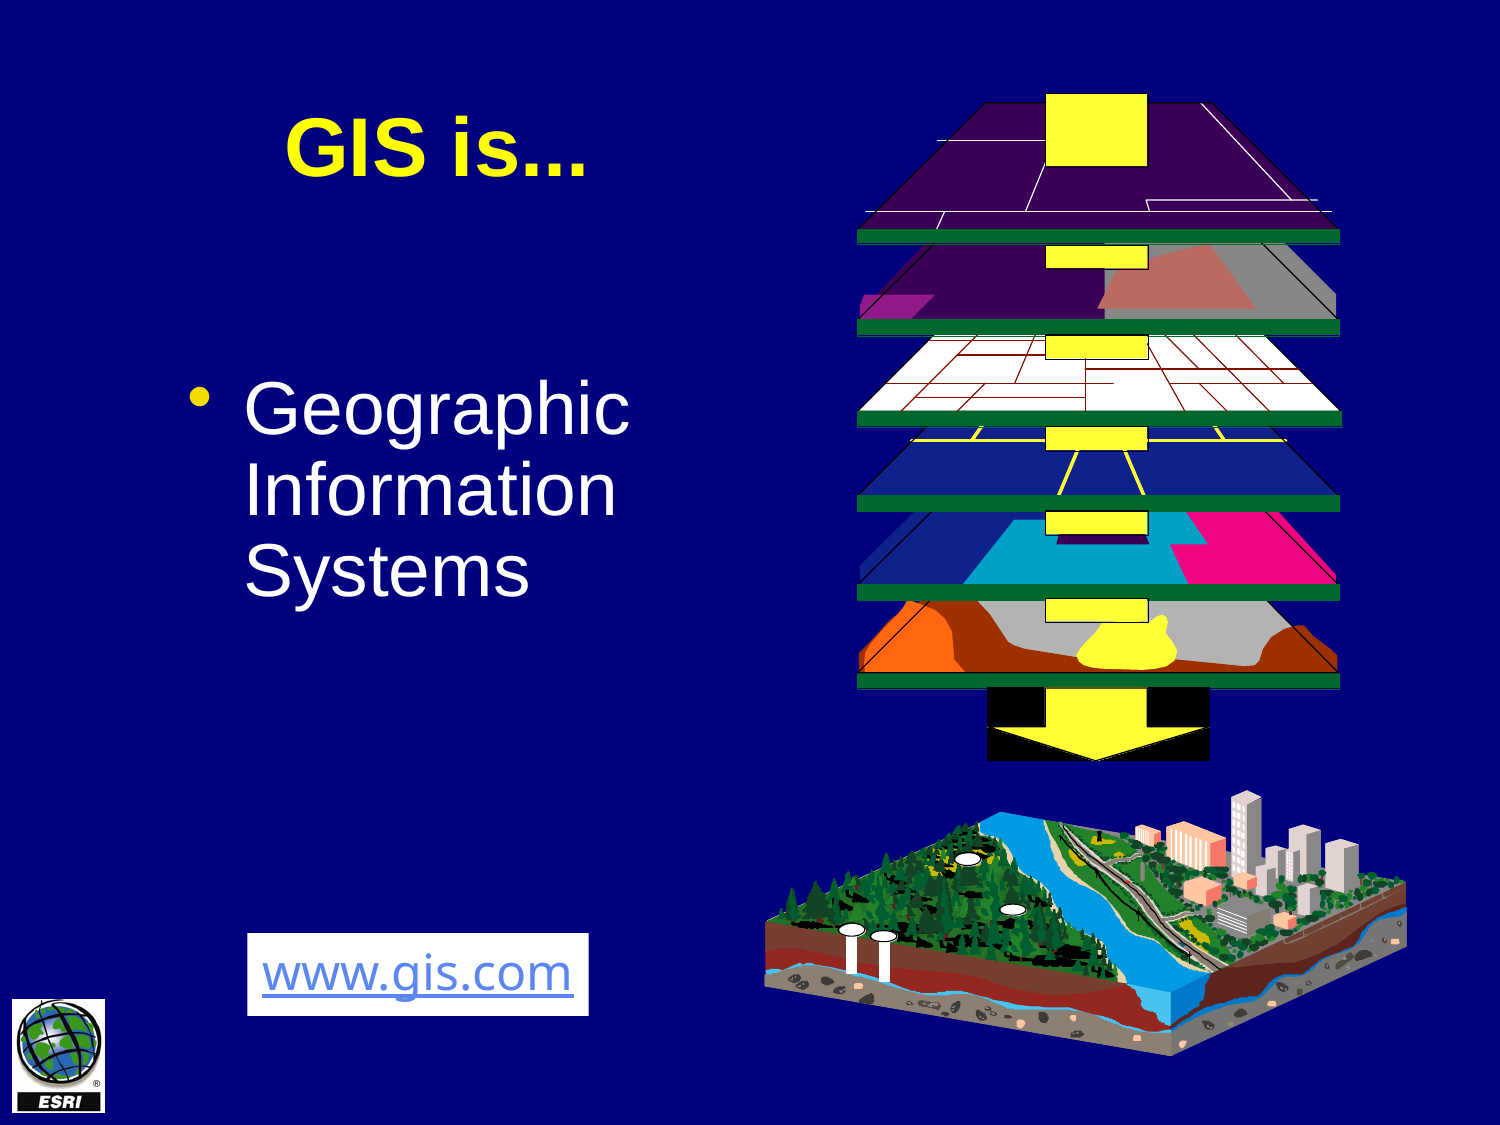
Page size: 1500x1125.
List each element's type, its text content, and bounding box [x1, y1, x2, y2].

text_box www.gis.com [247, 933, 589, 1016]
picture [747, 91, 1424, 1125]
picture [12, 999, 105, 1113]
title GIS is... [210, 100, 665, 184]
list Geographic Information Systems [171, 361, 709, 1125]
